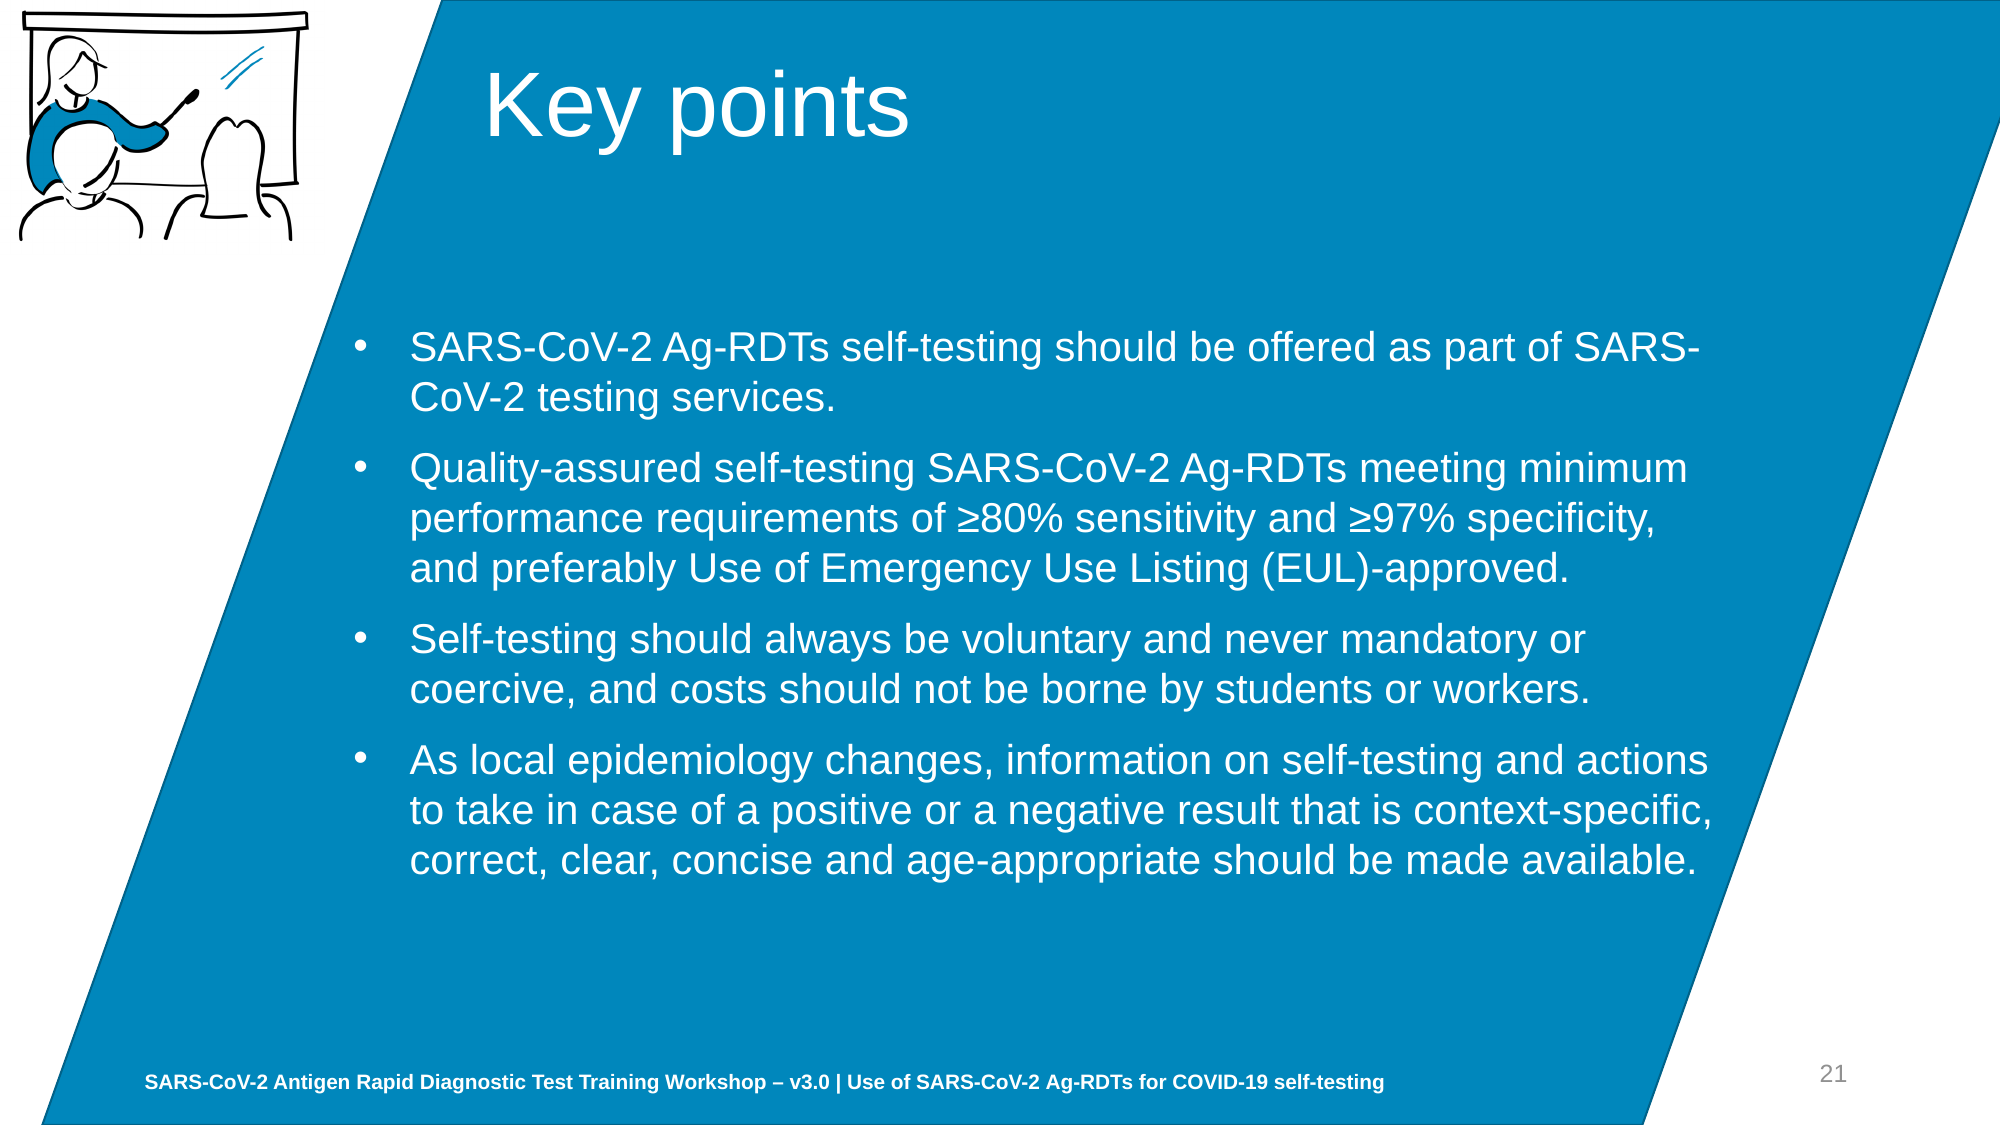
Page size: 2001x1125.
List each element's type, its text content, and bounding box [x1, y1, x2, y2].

footer SARS-CoV-2 Antigen Rapid Diagnostic Test Training Workshop – v3.0 | Use of SARS-CoV-2 Ag-RDTs for COVID-19 self-testing [137, 1039, 1392, 1122]
text_box SARS-CoV-2 Ag-RDTs self-testing should be offered as part of SARS-CoV-2 testing services. Quality-assured self-testing SARS-CoV-2 Ag-RDTs meeting minimum performance requirements of ≥80% sensitivity and ≥97% specificity, and preferably Use of Emergency Use Listing (EUL)-approved. Self-testing should always be voluntary and never mandatory or coercive, and costs should not be borne by students or workers. As local epidemiology changes, information on self-testing and actions to take in case of a positive or a negative result that is context-specific, correct, clear, concise and age-appropriate should be made available. [338, 312, 1732, 970]
slide_number 21 [1651, 1042, 1863, 1103]
text_box [42, 0, 2000, 1125]
text_box Key points [468, 49, 1236, 205]
picture [0, 0, 326, 255]
